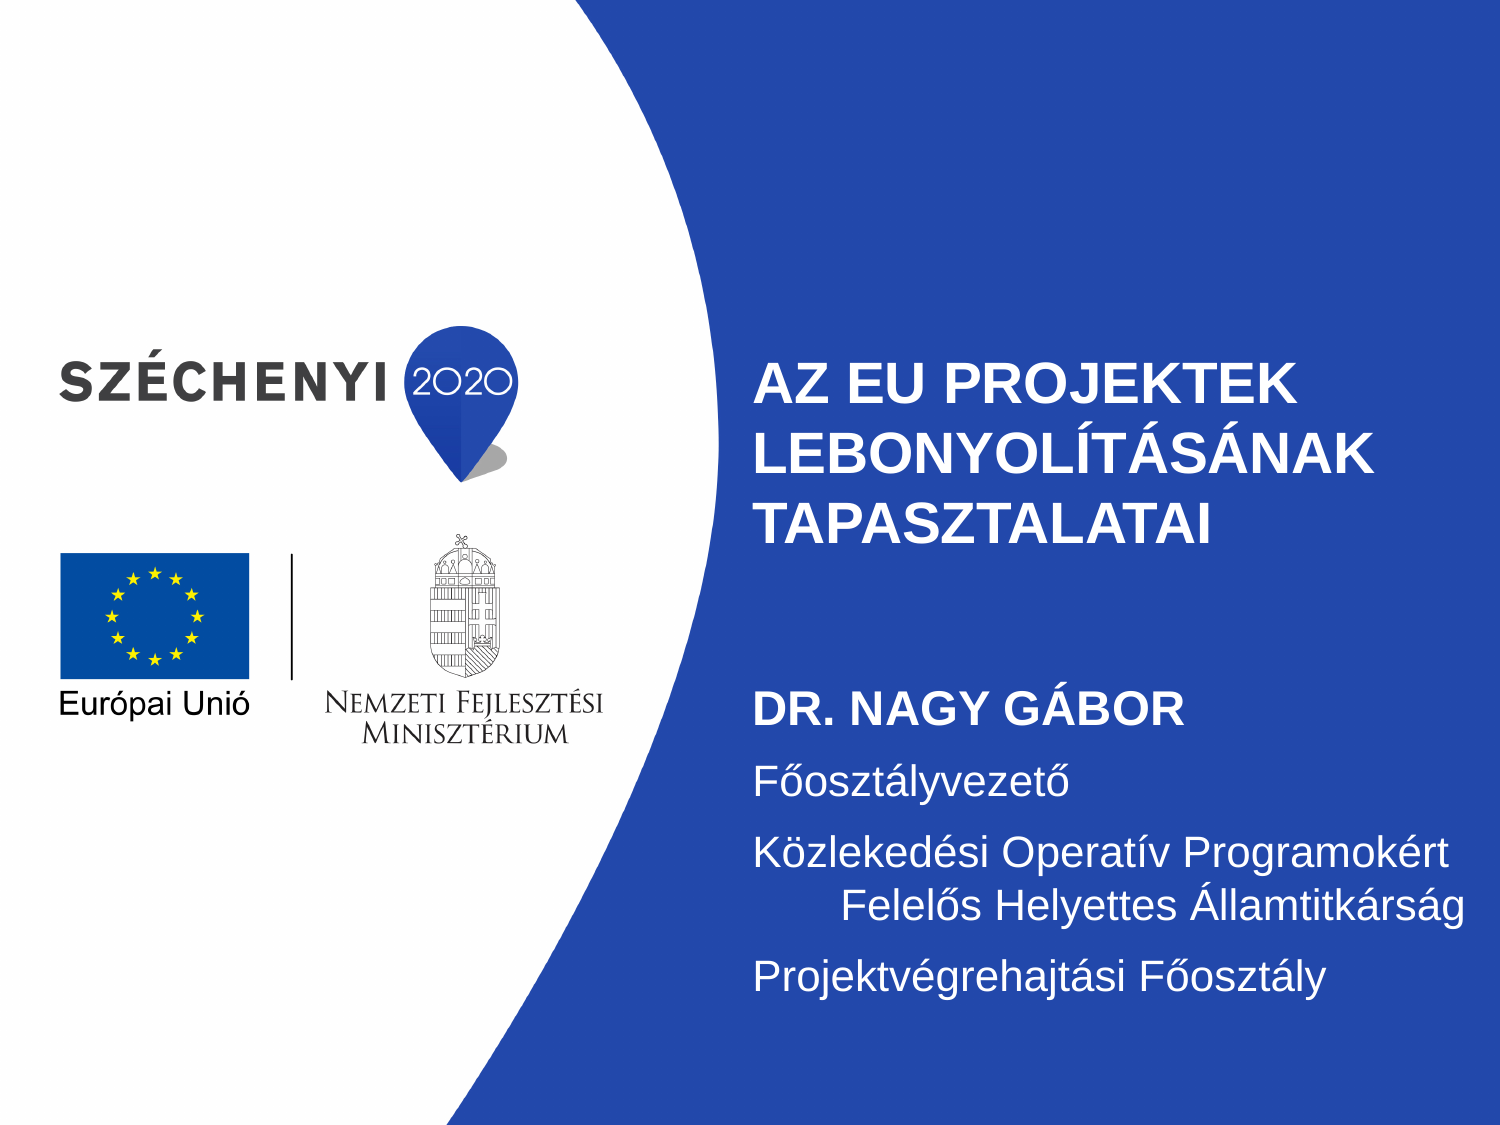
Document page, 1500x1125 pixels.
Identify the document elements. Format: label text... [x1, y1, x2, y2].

list Dr. Nagy Gábor Főosztályvezető Közlekedési Operatív Programokért Felelős Helyettes Államtitkárság Projektvégrehajtási Főosztály [737, 668, 1483, 1019]
picture [0, 0, 1500, 1125]
title Az Eu projektek lebonyolításának tapasztalatai [737, 338, 1463, 563]
